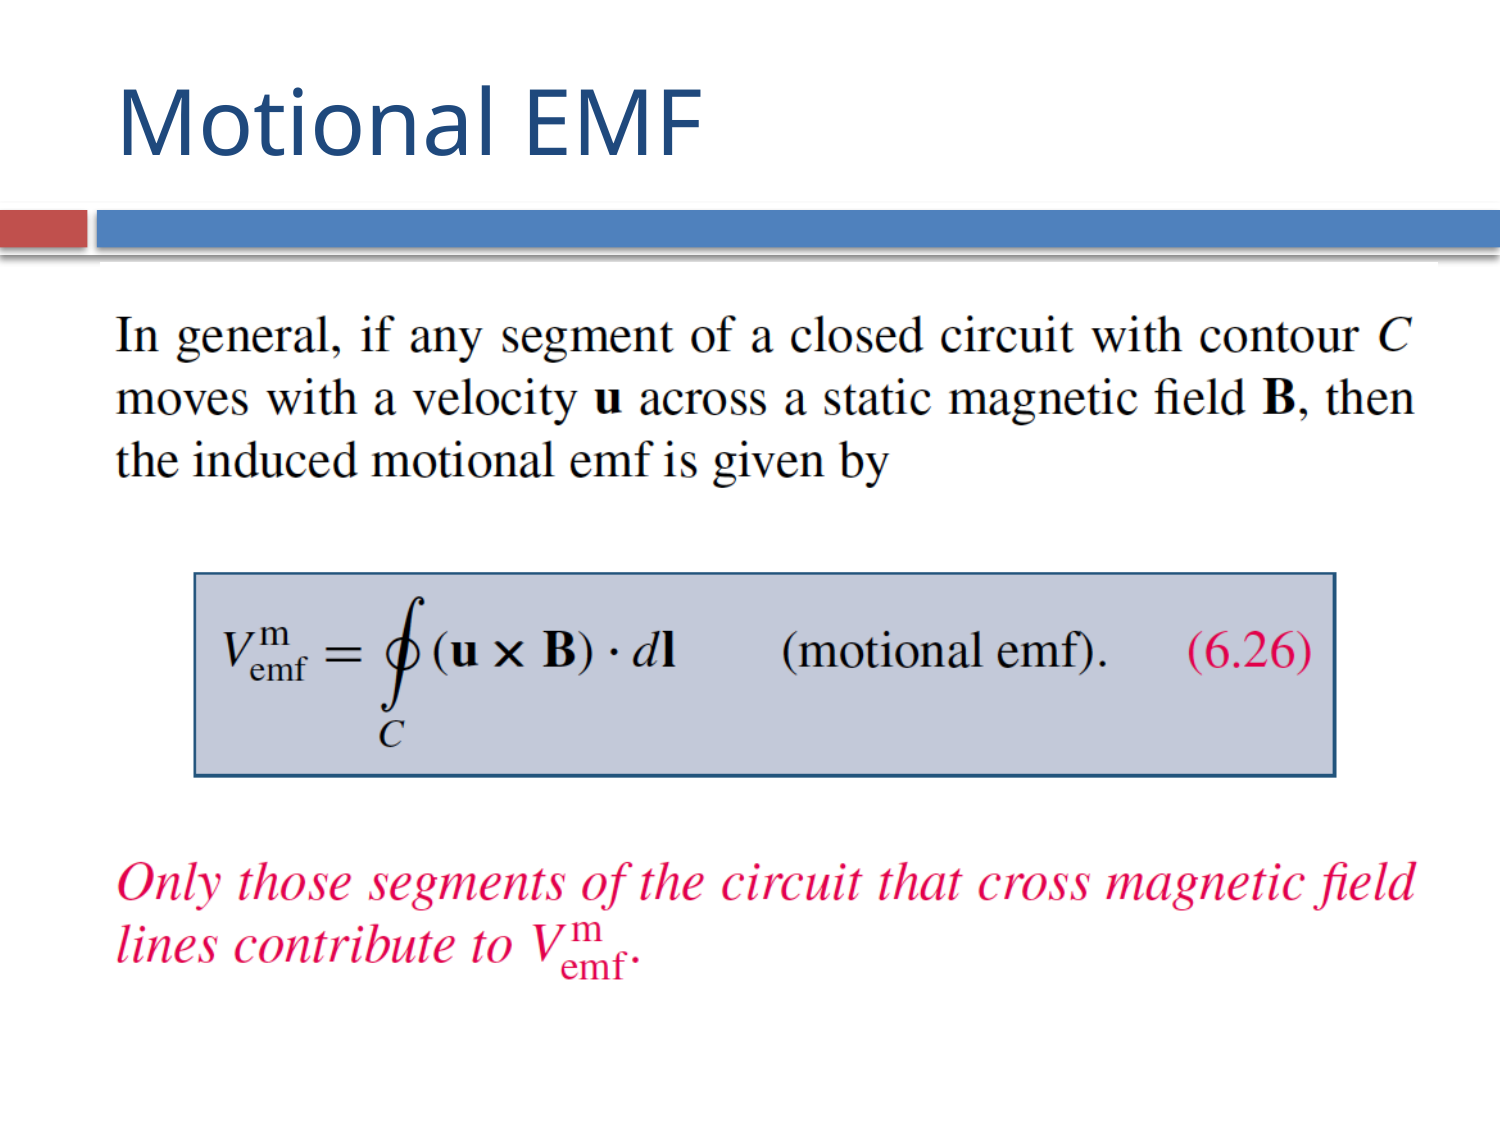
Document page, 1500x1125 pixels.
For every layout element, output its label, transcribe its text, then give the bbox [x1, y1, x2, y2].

title Motional EMF [100, 37, 1438, 200]
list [100, 262, 1439, 1001]
